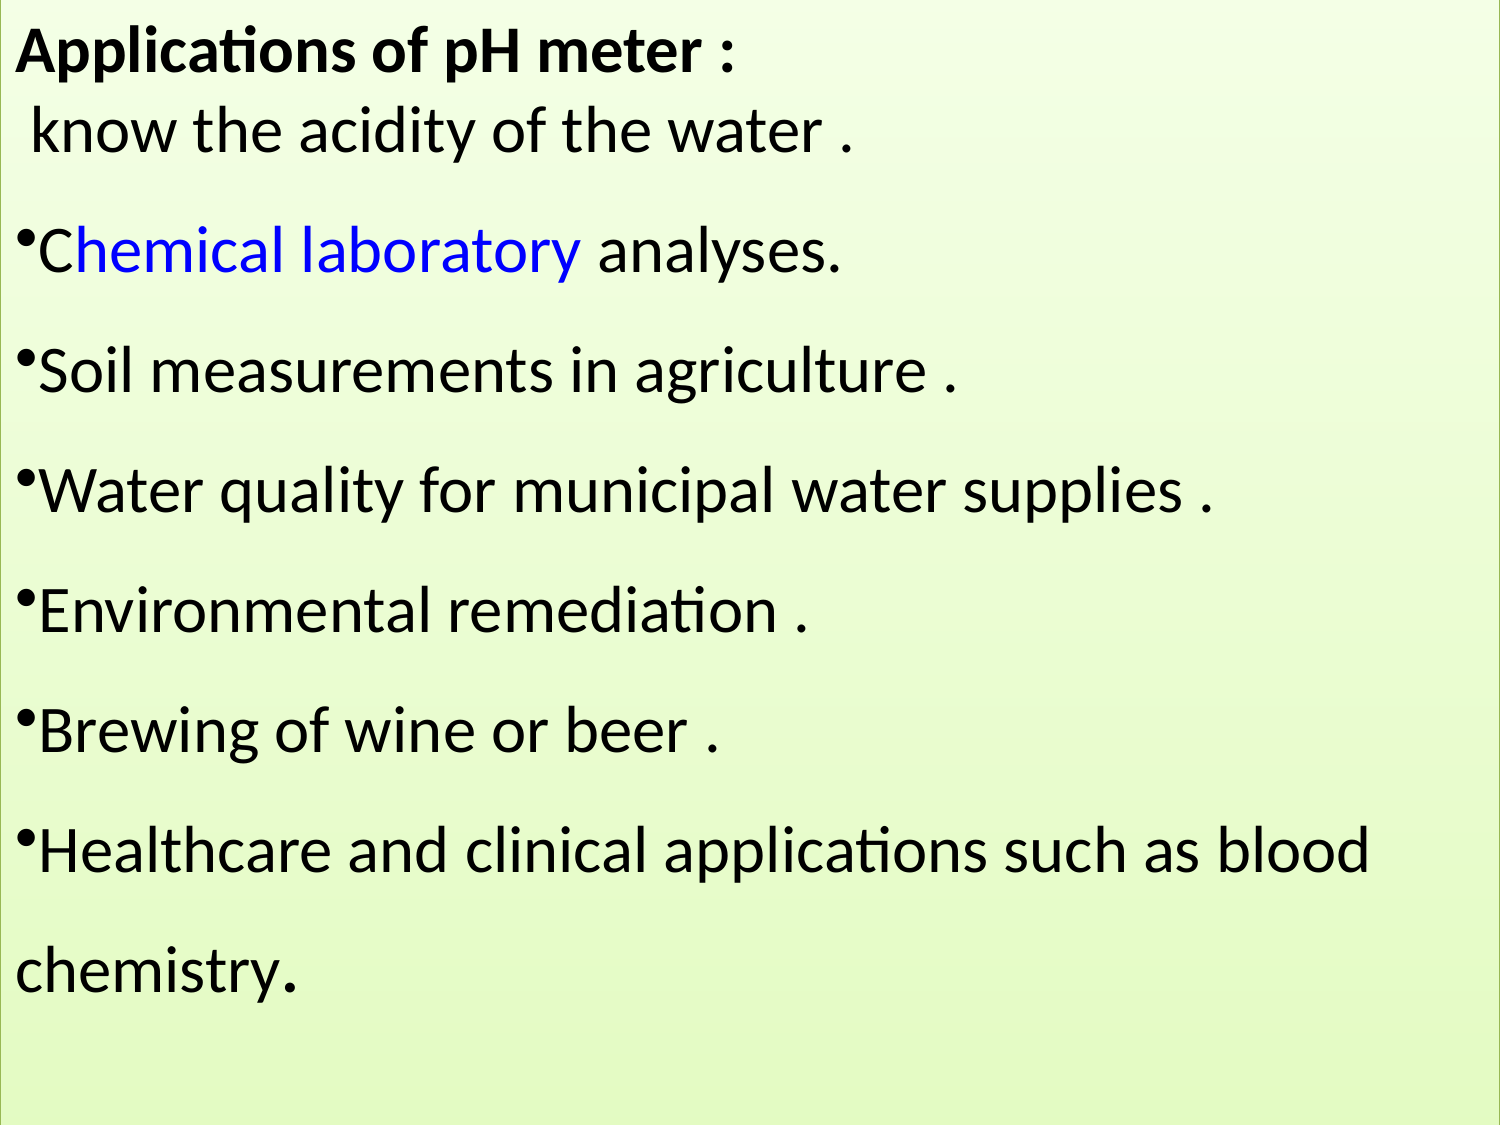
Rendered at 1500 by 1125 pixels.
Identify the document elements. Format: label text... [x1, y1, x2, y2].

text_box Applications of pH meter : know the acidity of the water . Chemical laboratory analyses. Soil measurements in agriculture . Water quality for municipal water supplies . Environmental remediation . Brewing of wine or beer . Healthcare and clinical applications such as blood chemistry. [0, 0, 1500, 1125]
